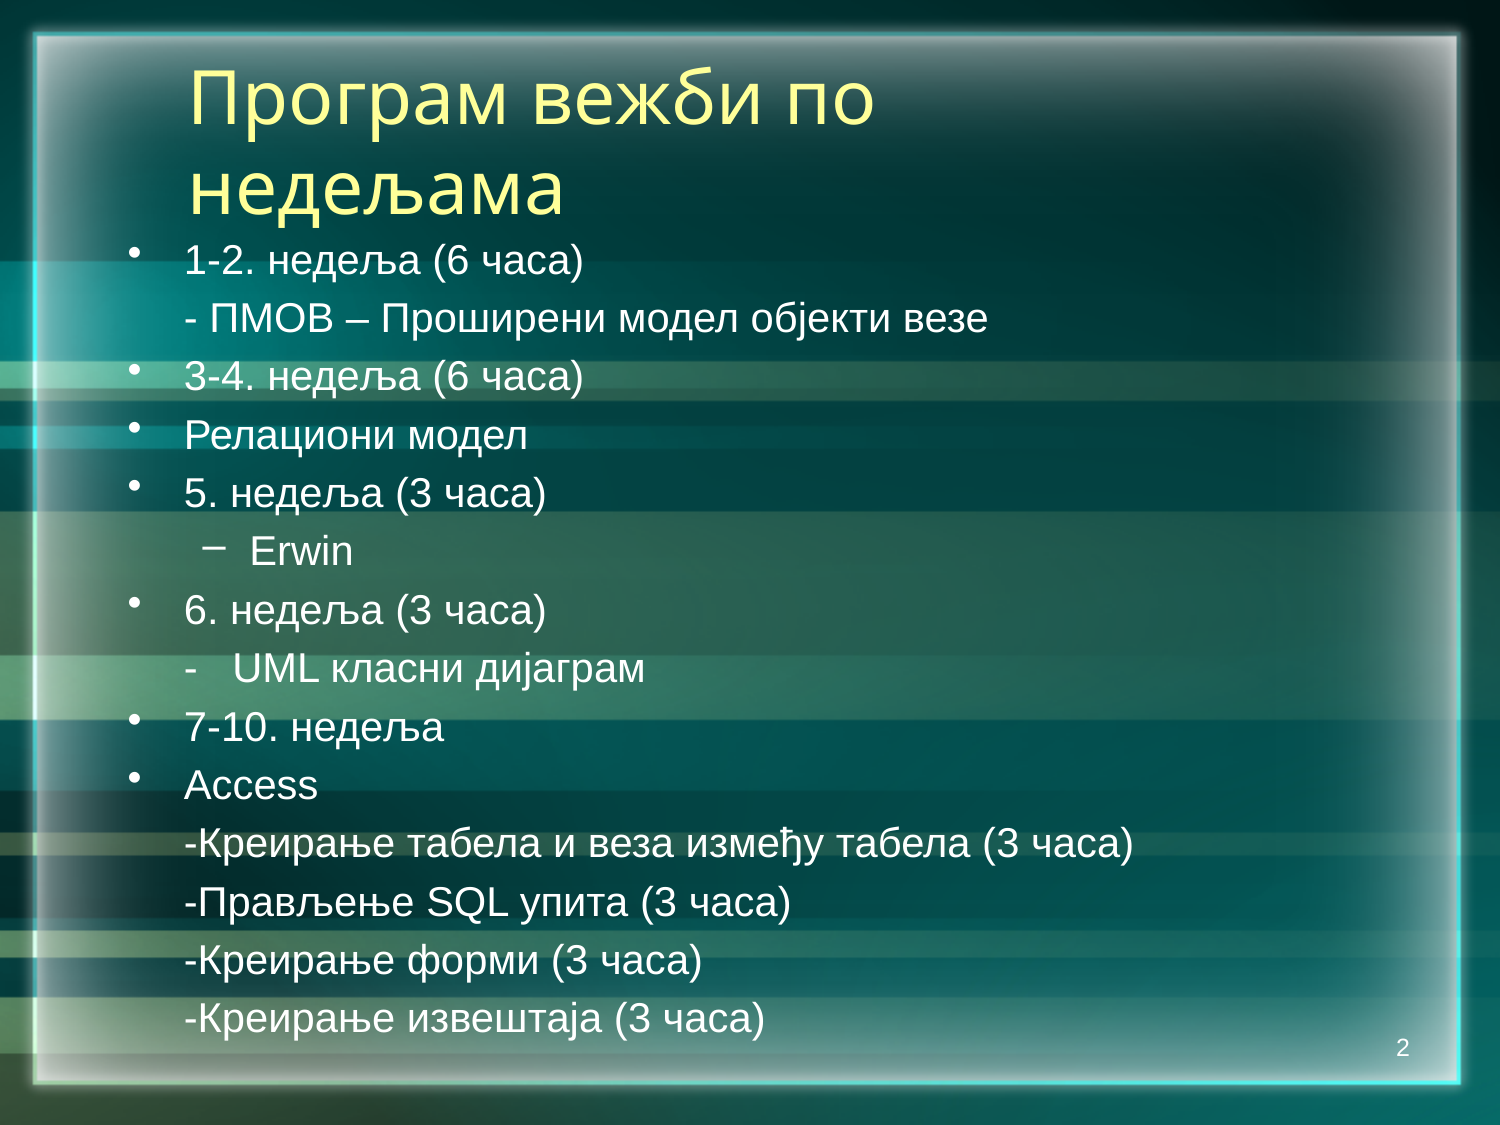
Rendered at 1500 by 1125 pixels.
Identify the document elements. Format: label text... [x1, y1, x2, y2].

picture [0, 0, 1500, 1125]
text_box 2 [1074, 1024, 1425, 1088]
list 1-2. недеља (6 часа) - ПМОВ – Проширени модел објекти везе 3-4. недеља (6 часа) Релациони модел 5. недеља (3 часа) Erwin 6. недеља (3 часа) - UML класни дијаграм 7-10. недеља Access -Креирање табела и веза између табела (3 часа) -Прављење SQL упита (3 часа) -Креирање форми (3 часа) -Креирање извештаја (3 часа) [112, 224, 1375, 1038]
title Програм вежби по недељама [172, 61, 1189, 219]
